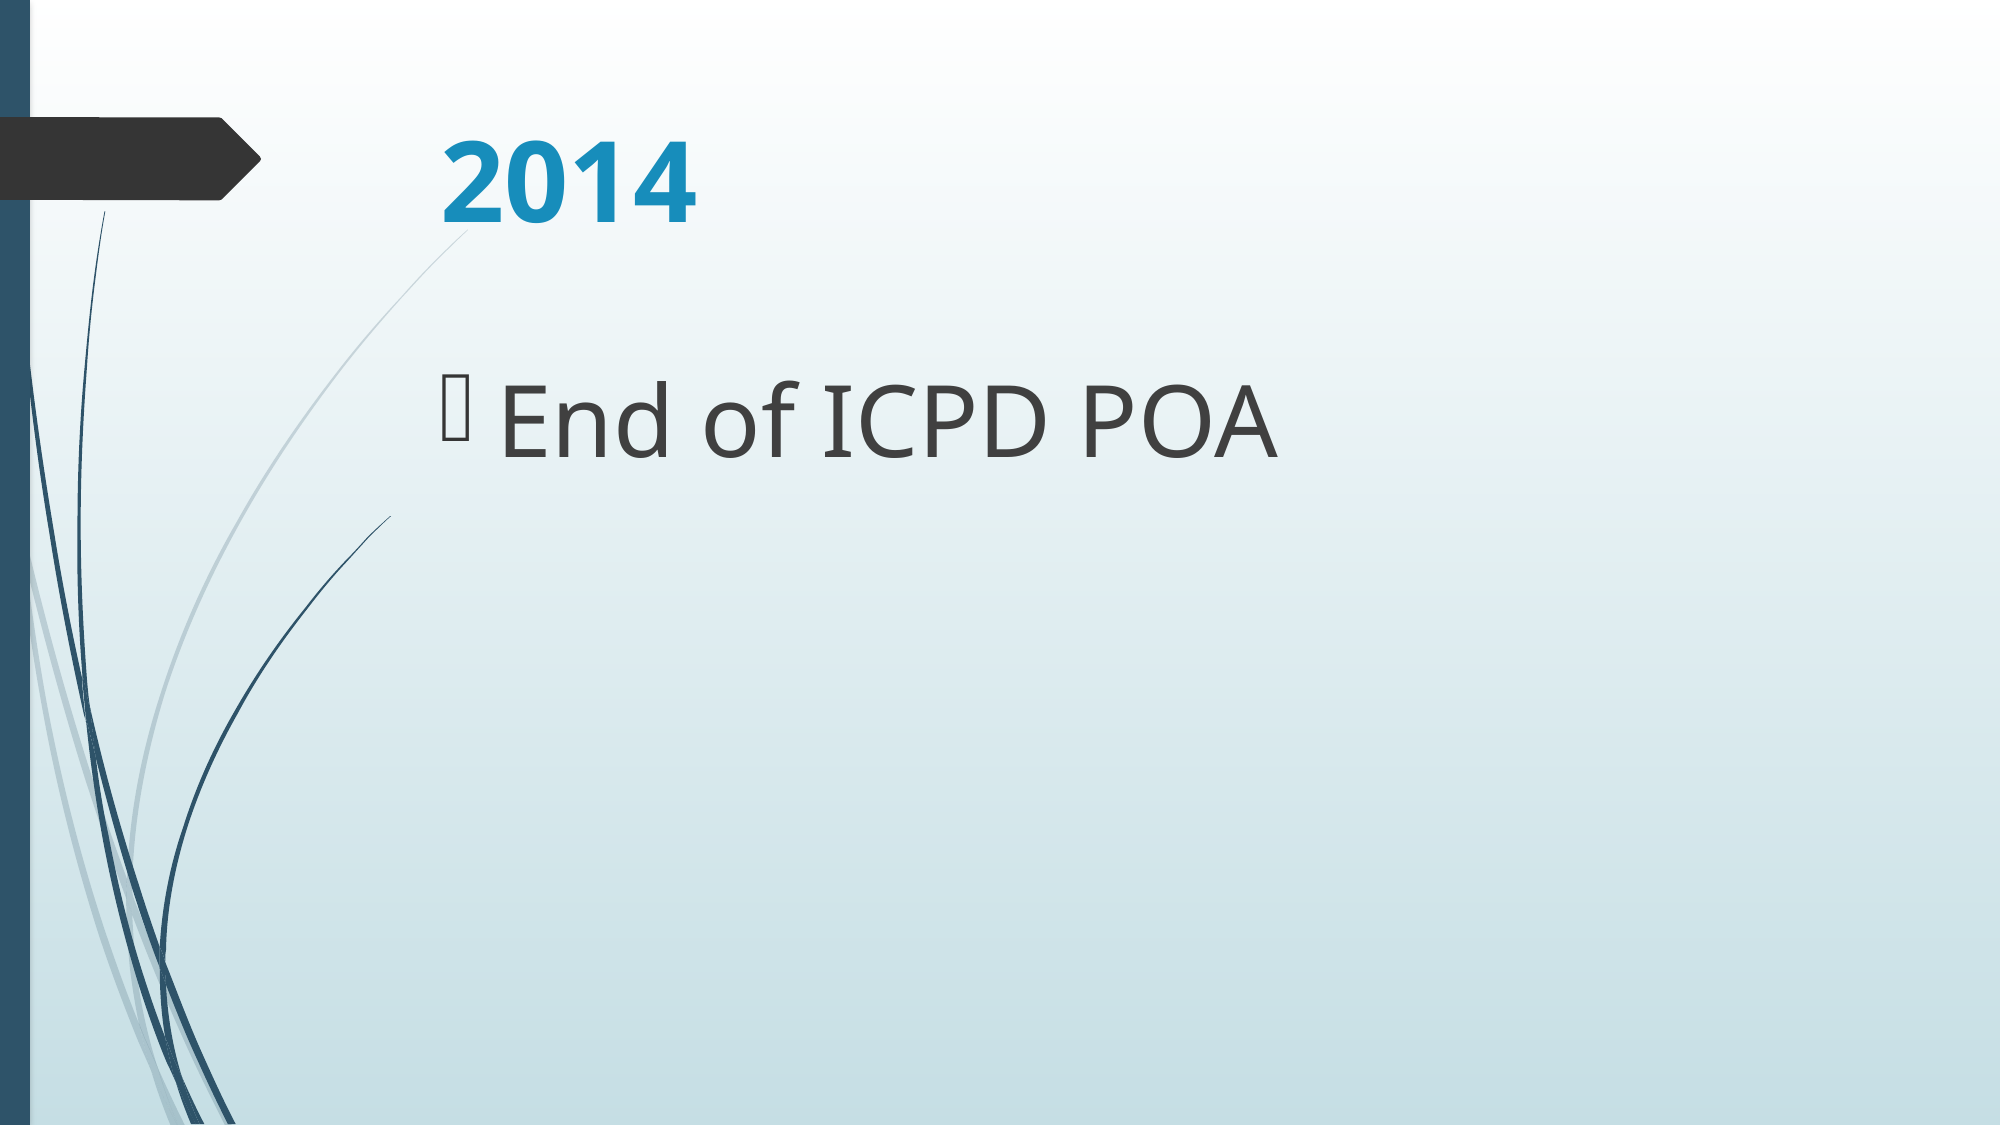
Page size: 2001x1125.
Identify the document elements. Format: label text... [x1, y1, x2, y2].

list End of ICPD POA [424, 350, 1888, 970]
title 2014 [425, 102, 1888, 313]
